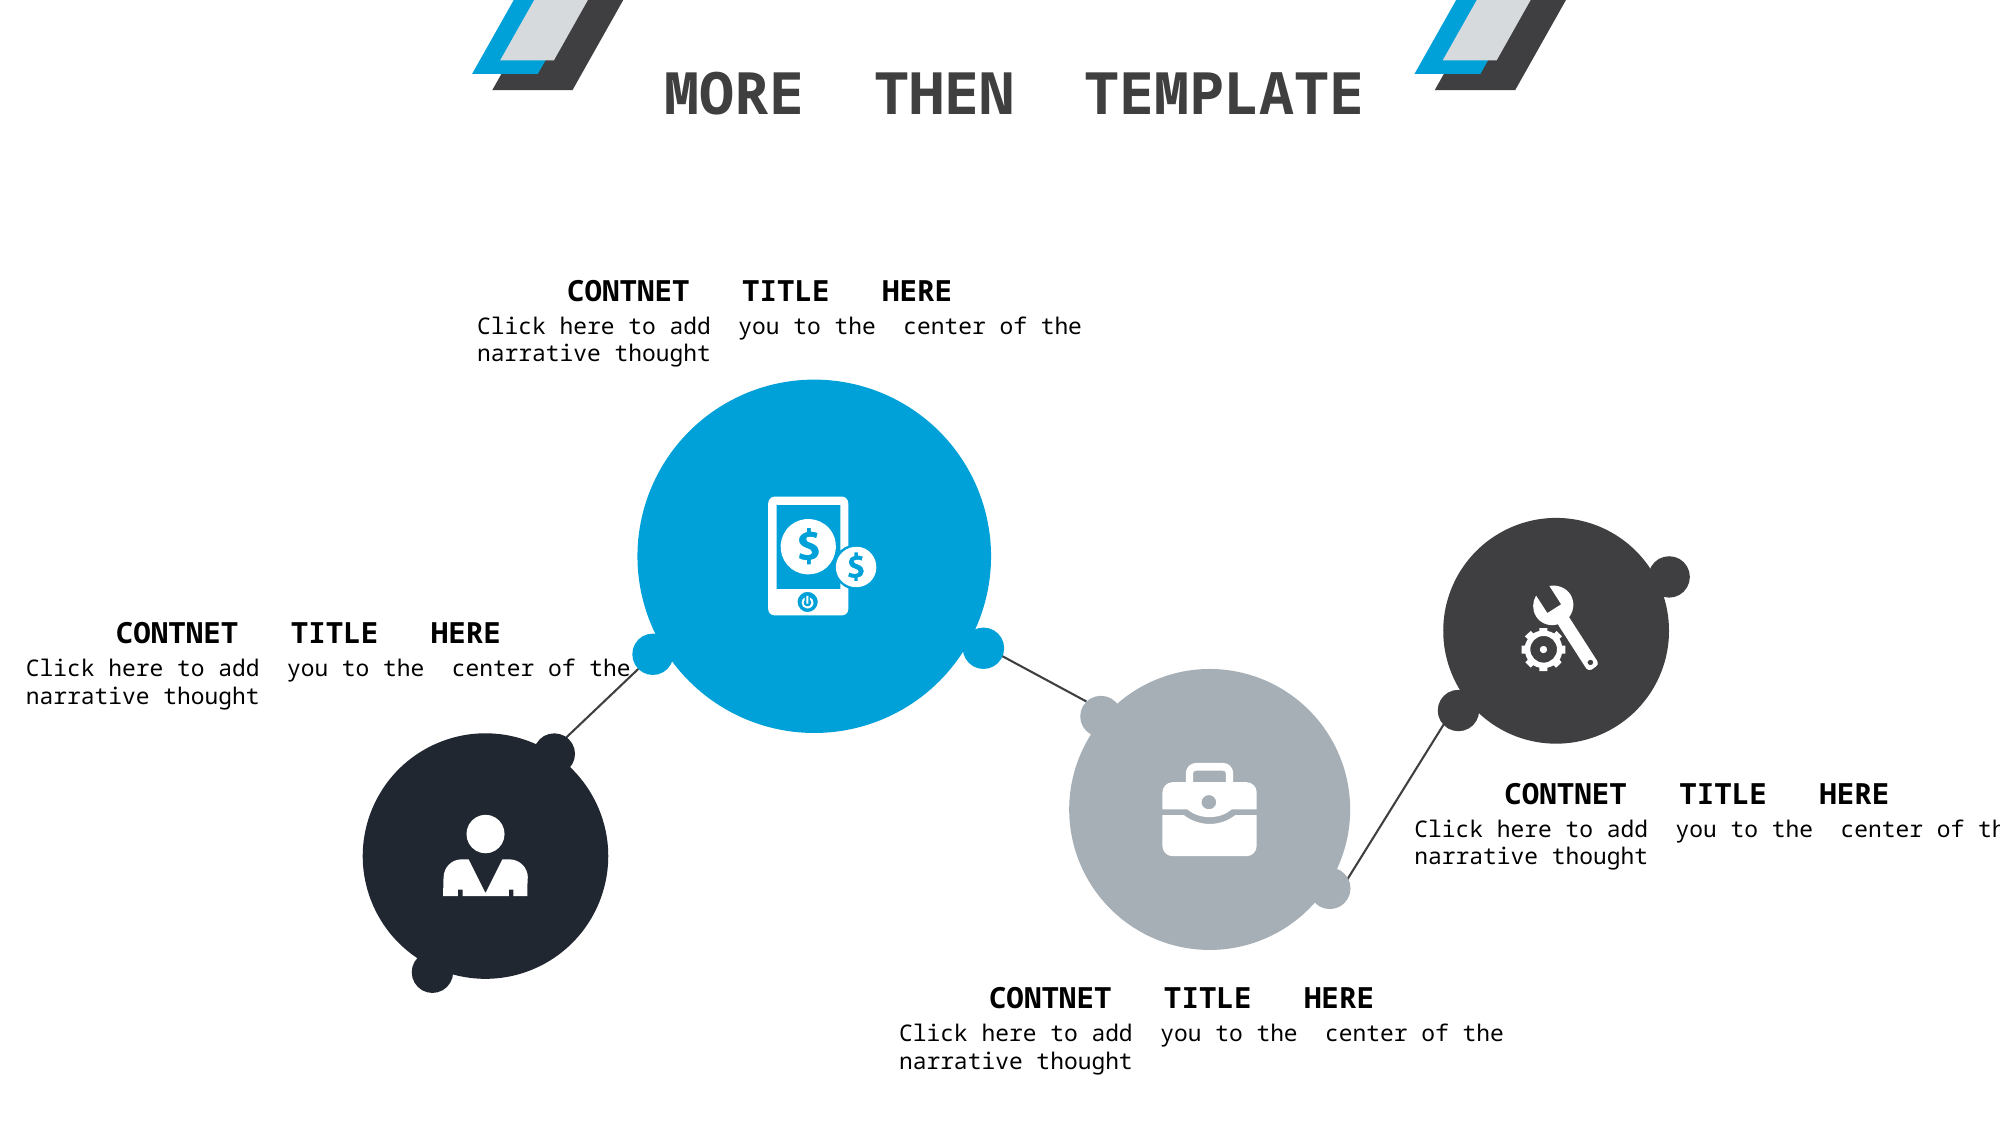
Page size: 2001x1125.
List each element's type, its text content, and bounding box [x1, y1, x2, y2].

text_box [1443, 517, 1670, 744]
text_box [472, 0, 624, 91]
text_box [1521, 584, 1599, 671]
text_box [768, 496, 879, 616]
text_box CONTNET TITLE HERE Click here to add you to the center of the narrative thought [462, 244, 1125, 374]
text_box [536, 733, 576, 766]
text_box [411, 958, 453, 993]
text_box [443, 814, 528, 897]
text_box [1648, 556, 1690, 598]
text_box CONTNET TITLE HERE Click here to add you to the center of the narrative thought [1399, 746, 2000, 877]
text_box [1437, 689, 1480, 732]
text_box MORE THEN TEMPLATE [619, 40, 1380, 136]
text_box [362, 733, 609, 979]
text_box [1080, 695, 1117, 734]
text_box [1162, 762, 1257, 857]
text_box CONTNET TITLE HERE Click here to add you to the center of the narrative thought [884, 951, 1547, 1082]
text_box [1069, 668, 1351, 950]
text_box [637, 379, 992, 733]
text_box [1315, 869, 1351, 910]
text_box CONTNET TITLE HERE Click here to add you to the center of the narrative thought [11, 586, 673, 717]
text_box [1414, 0, 1567, 91]
text_box [962, 627, 1005, 669]
